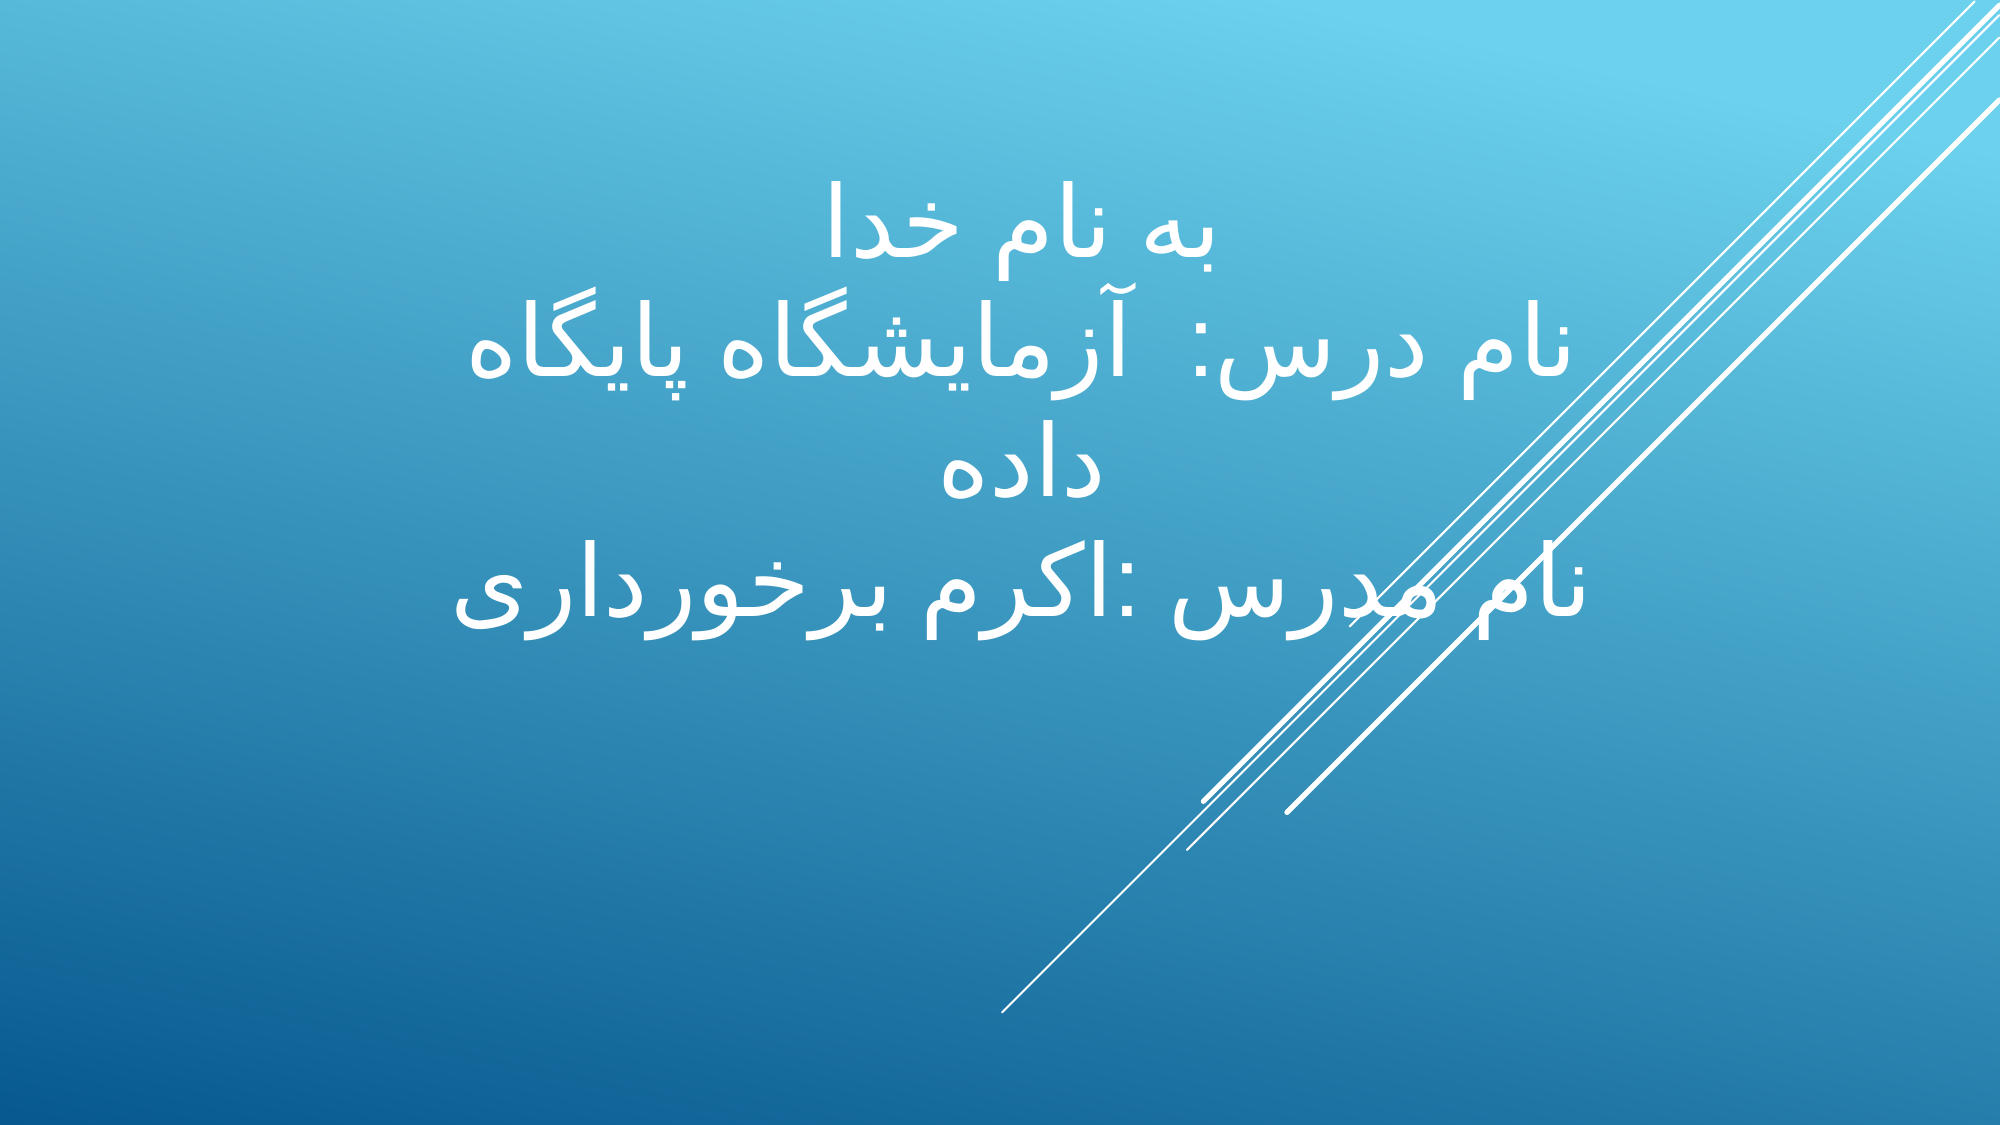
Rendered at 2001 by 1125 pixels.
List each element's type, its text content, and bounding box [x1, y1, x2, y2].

title به نام خدا نام درس: آزمایشگاه پایگاه داده نام مدرس :اکرم برخورداری [365, 156, 1679, 645]
